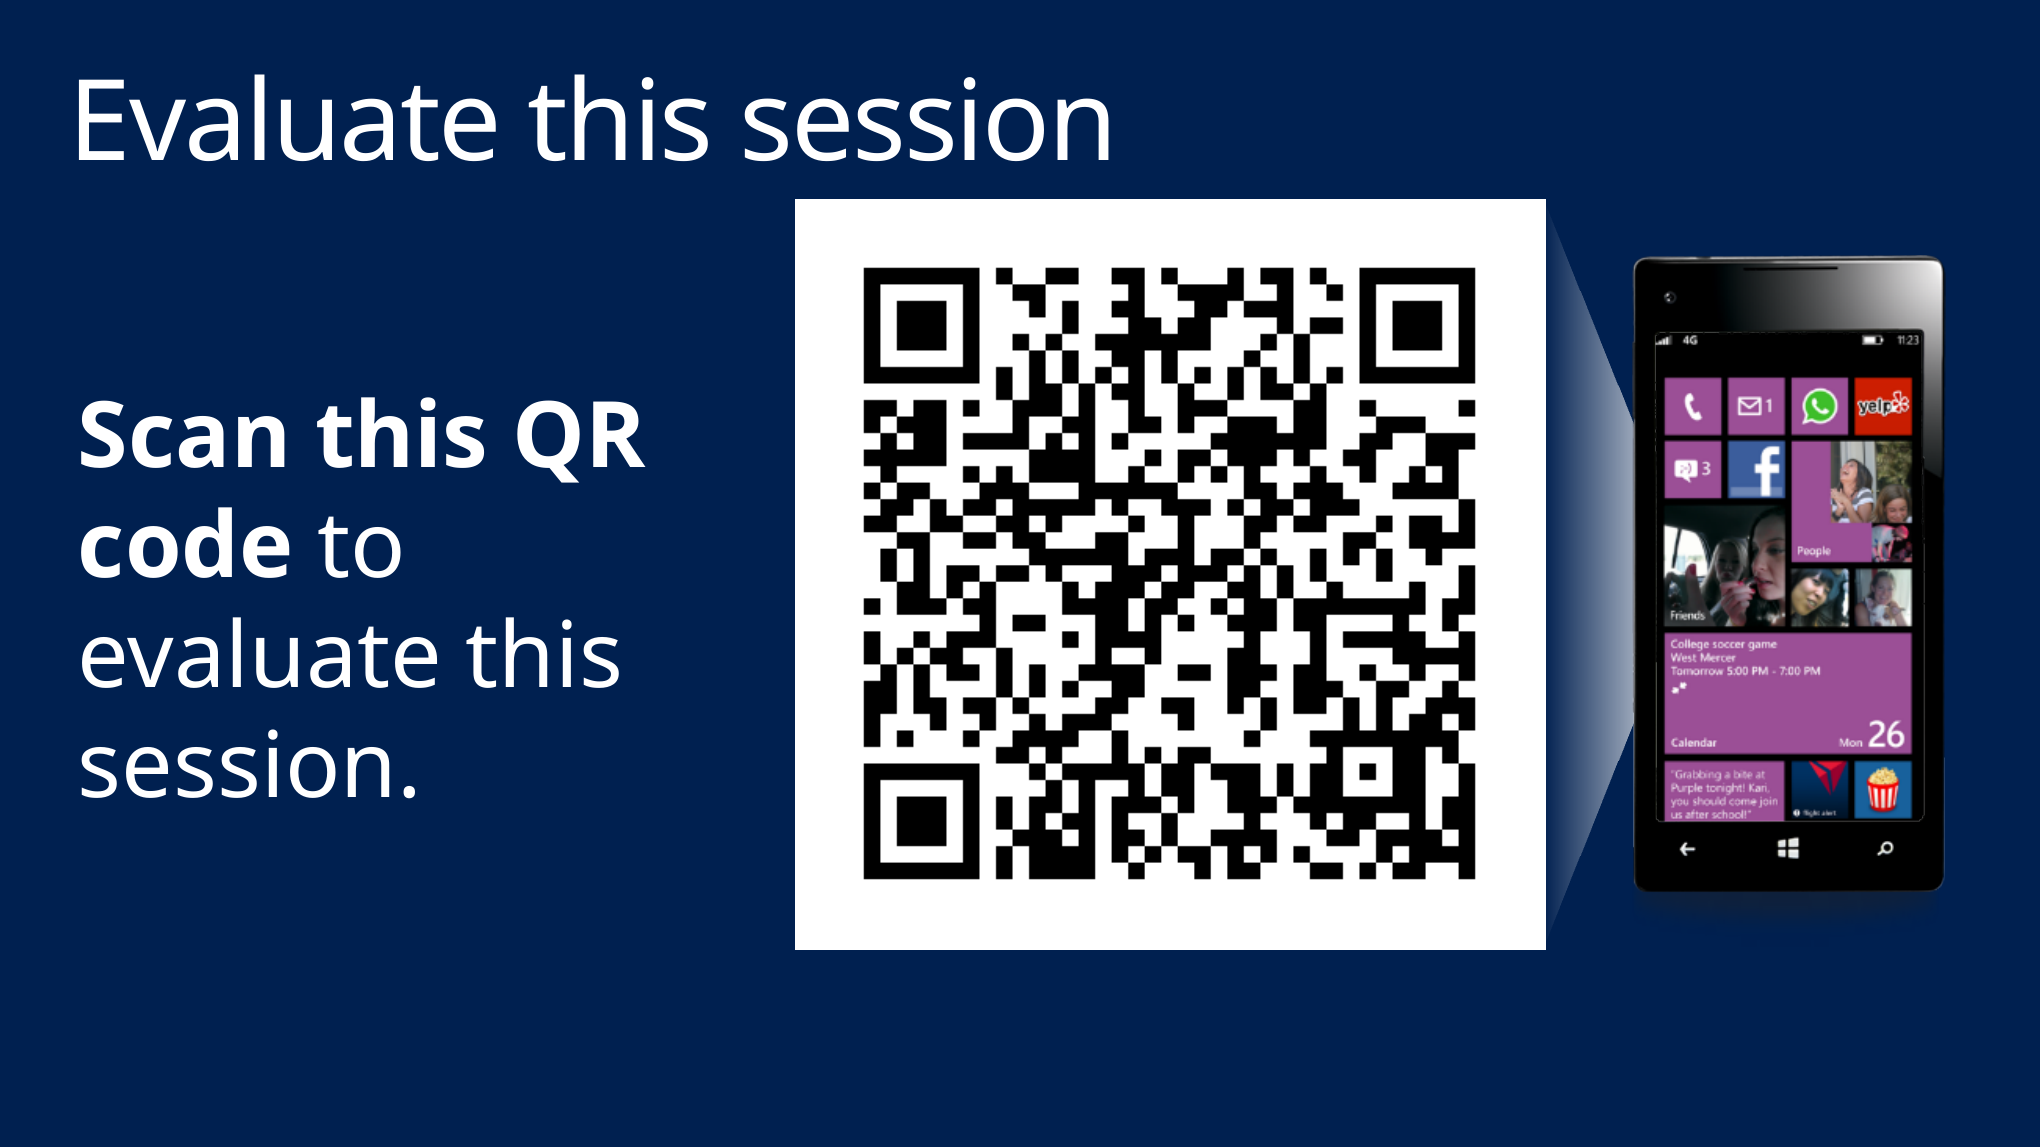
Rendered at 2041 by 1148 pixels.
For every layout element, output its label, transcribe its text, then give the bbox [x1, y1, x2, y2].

title Evaluate this session [45, 48, 1996, 200]
picture [794, 198, 1546, 950]
text_box [1546, 202, 1630, 944]
text_box Scan this QR code to evaluate this session. [47, 351, 794, 840]
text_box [1630, 255, 1946, 947]
